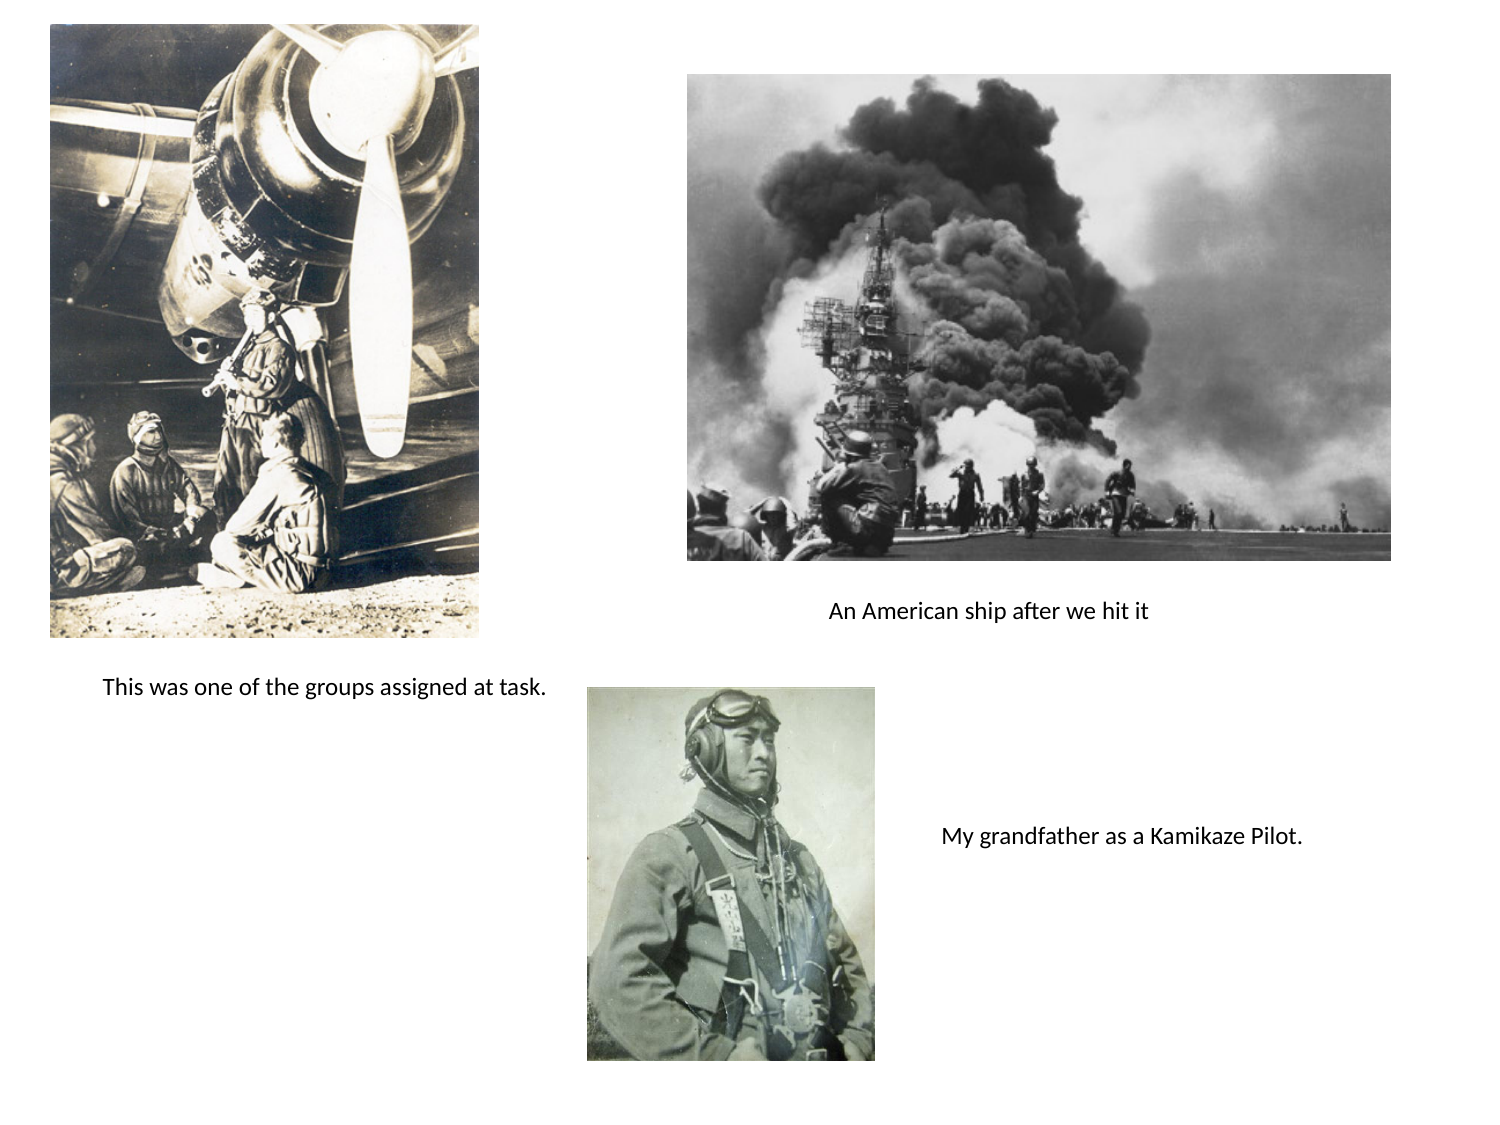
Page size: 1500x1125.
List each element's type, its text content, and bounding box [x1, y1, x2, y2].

picture [49, 24, 479, 638]
text_box An American ship after we hit it [814, 587, 1165, 633]
picture [687, 74, 1391, 562]
subtitle This was one of the groups assigned at task. [50, 662, 600, 788]
picture [587, 687, 876, 1062]
text_box My grandfather as a Kamikaze Pilot. [926, 812, 1319, 858]
